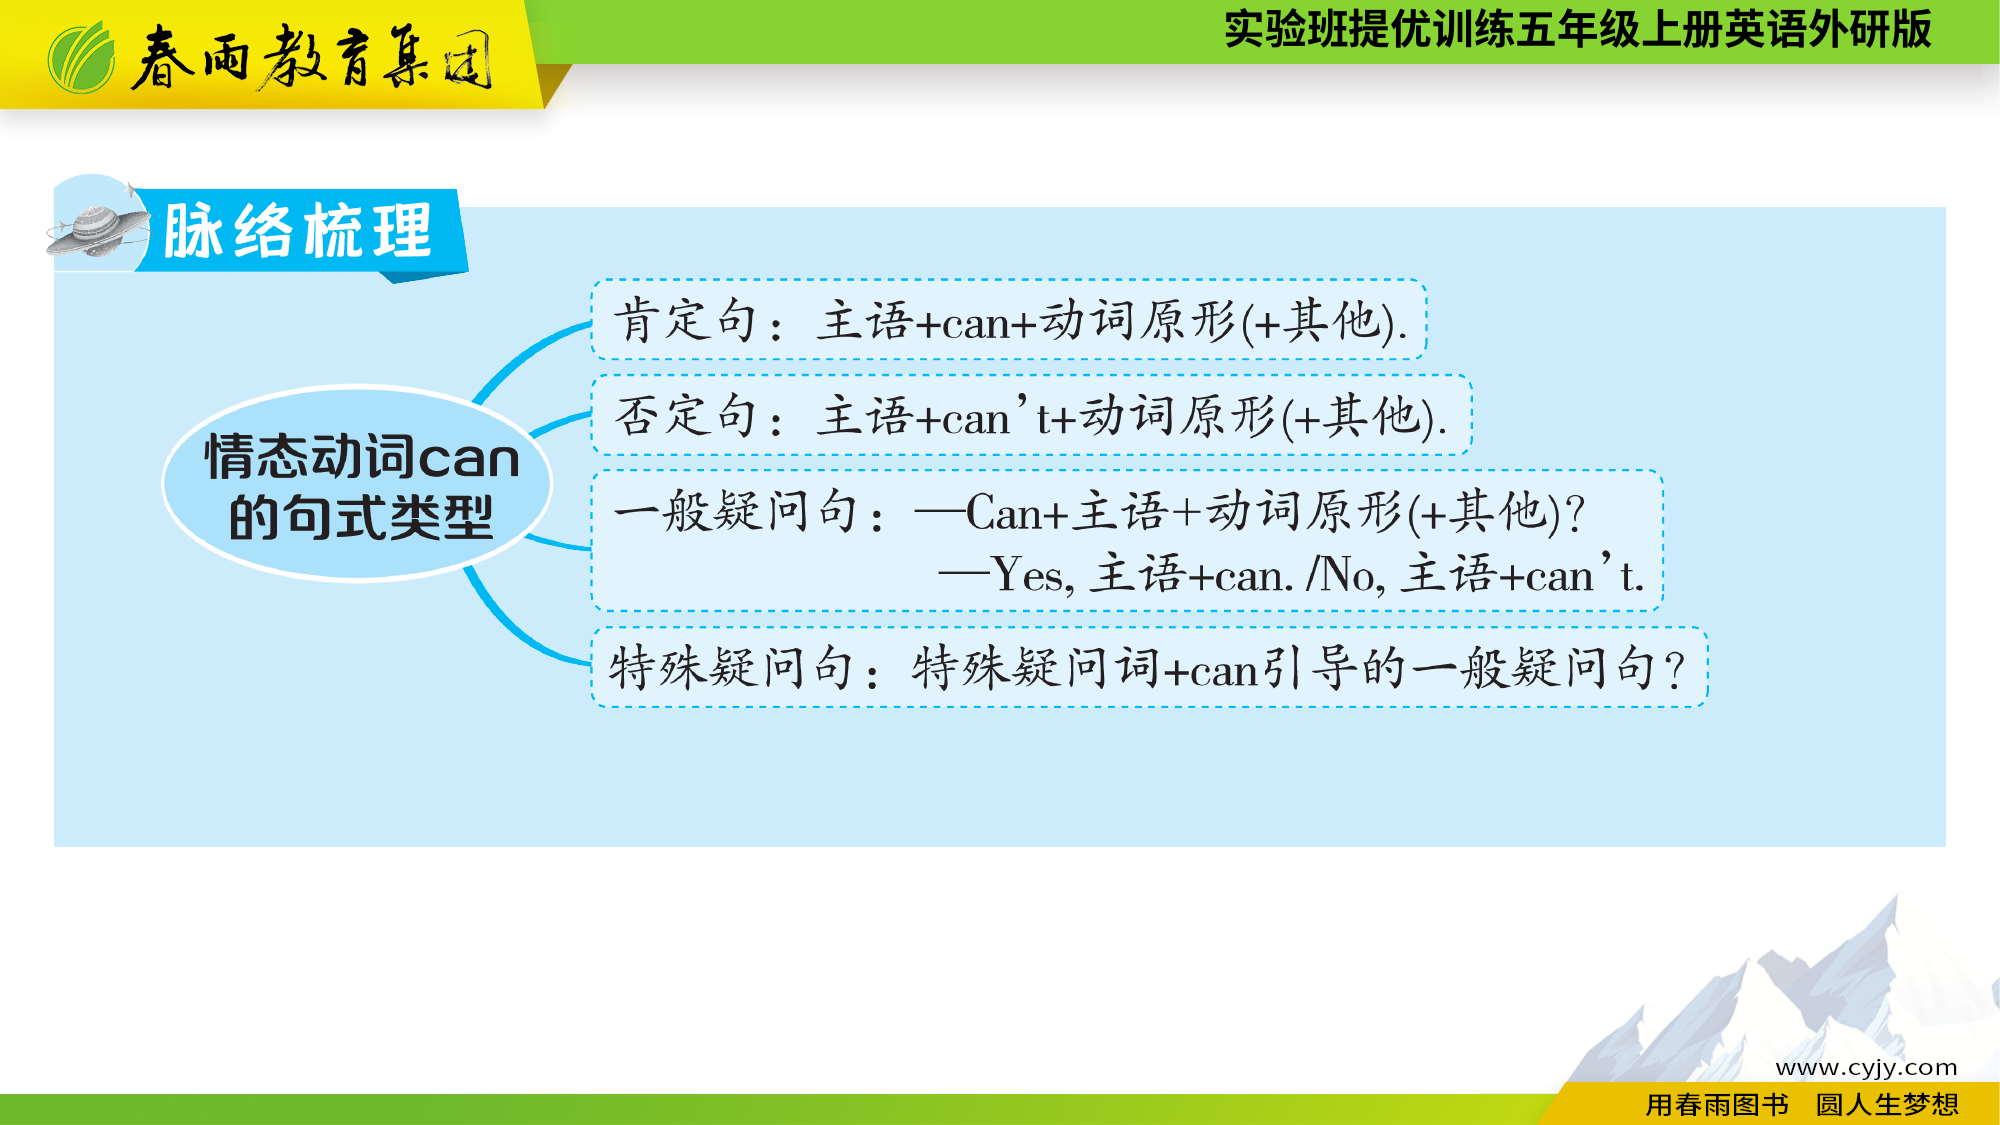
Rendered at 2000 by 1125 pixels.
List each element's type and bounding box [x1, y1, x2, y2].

list [59, 169, 1944, 208]
text_box [55, 208, 1945, 846]
picture [0, 0, 2000, 1125]
